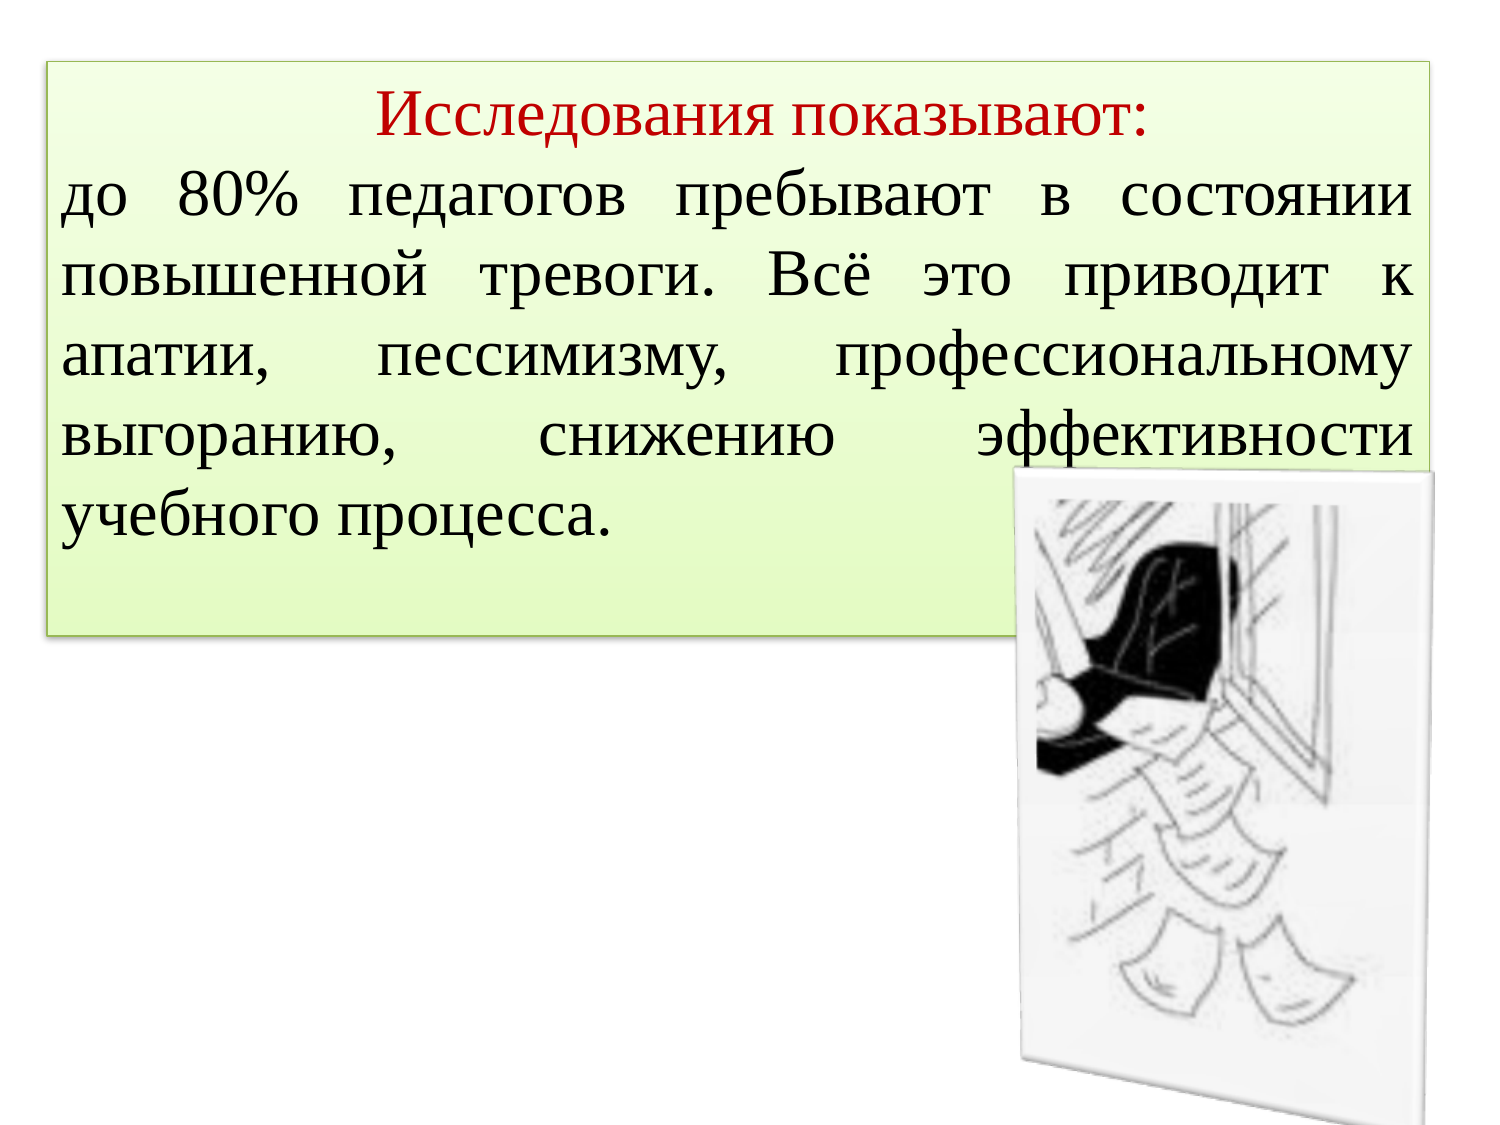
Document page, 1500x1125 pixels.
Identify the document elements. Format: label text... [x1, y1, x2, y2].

picture [1006, 460, 1441, 1125]
text_box Исследования показывают: до 80% педагогов пребывают в состоянии повышенной тревоги. Всё это приводит к апатии, пессимизму, профессиональному выгоранию, снижению эффективности учебного процесса. [46, 61, 1430, 637]
